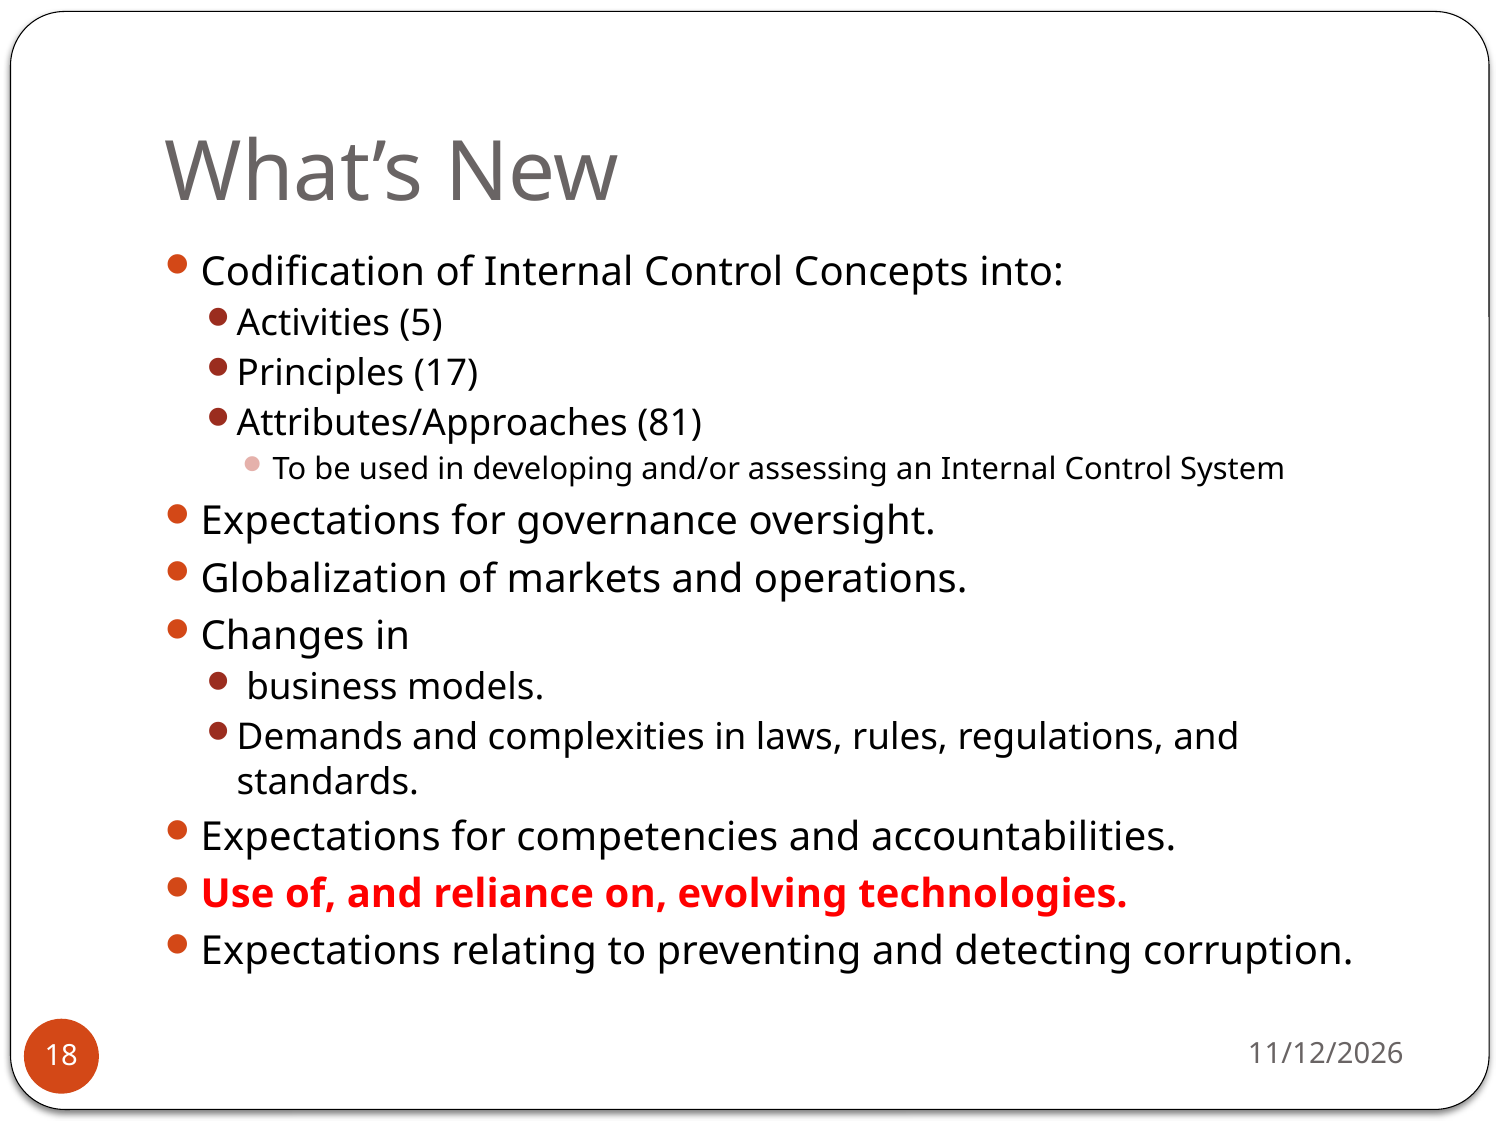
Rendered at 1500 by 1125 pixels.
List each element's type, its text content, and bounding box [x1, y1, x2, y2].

slide_number 18 [23, 1018, 99, 1094]
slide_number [1012, 1015, 1419, 1094]
title What’s New [150, 45, 1425, 233]
list Codification of Internal Control Concepts into: Activities (5) Principles (17) Attributes/Approaches (81) To be used in developing and/or assessing an Internal Control System Expectations for governance oversight. Globalization of markets and operations. Changes in business models. Demands and complexities in laws, rules, regulations, and standards. Expectations for competencies and accountabilities. Use of, and reliance on, evolving technologies. Expectations relating to preventing and detecting corruption. [150, 237, 1425, 988]
